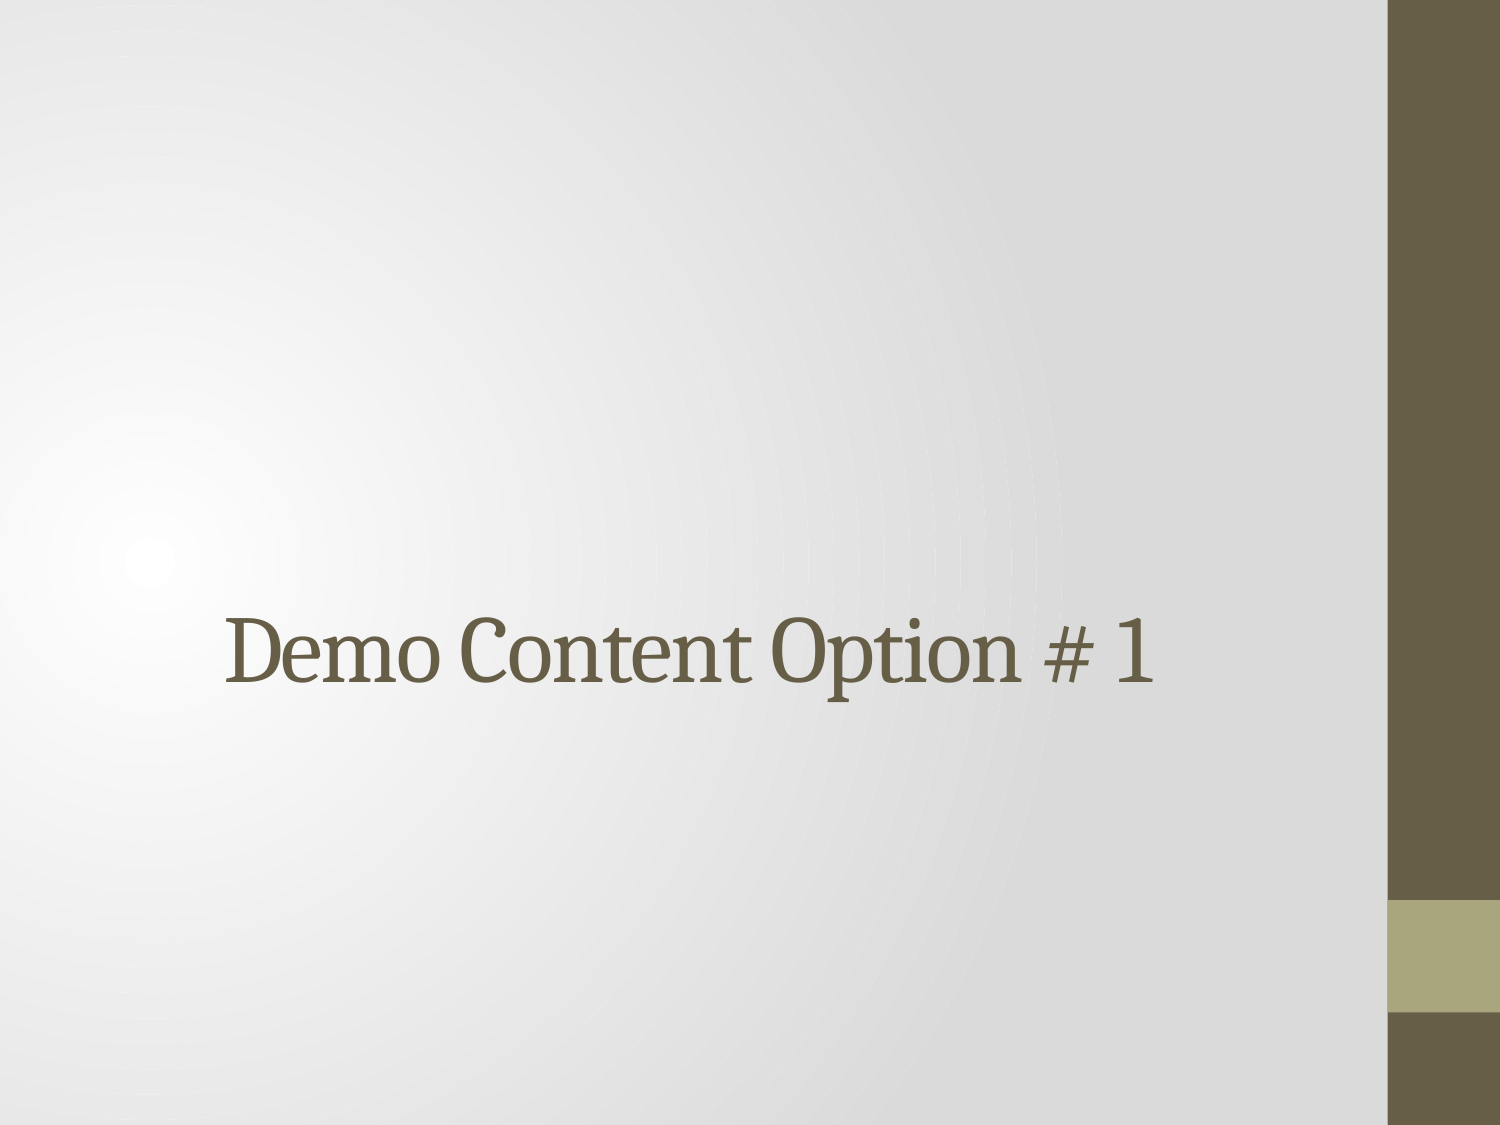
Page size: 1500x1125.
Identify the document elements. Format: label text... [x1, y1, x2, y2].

title Demo Content Option # 1 [62, 549, 1313, 738]
